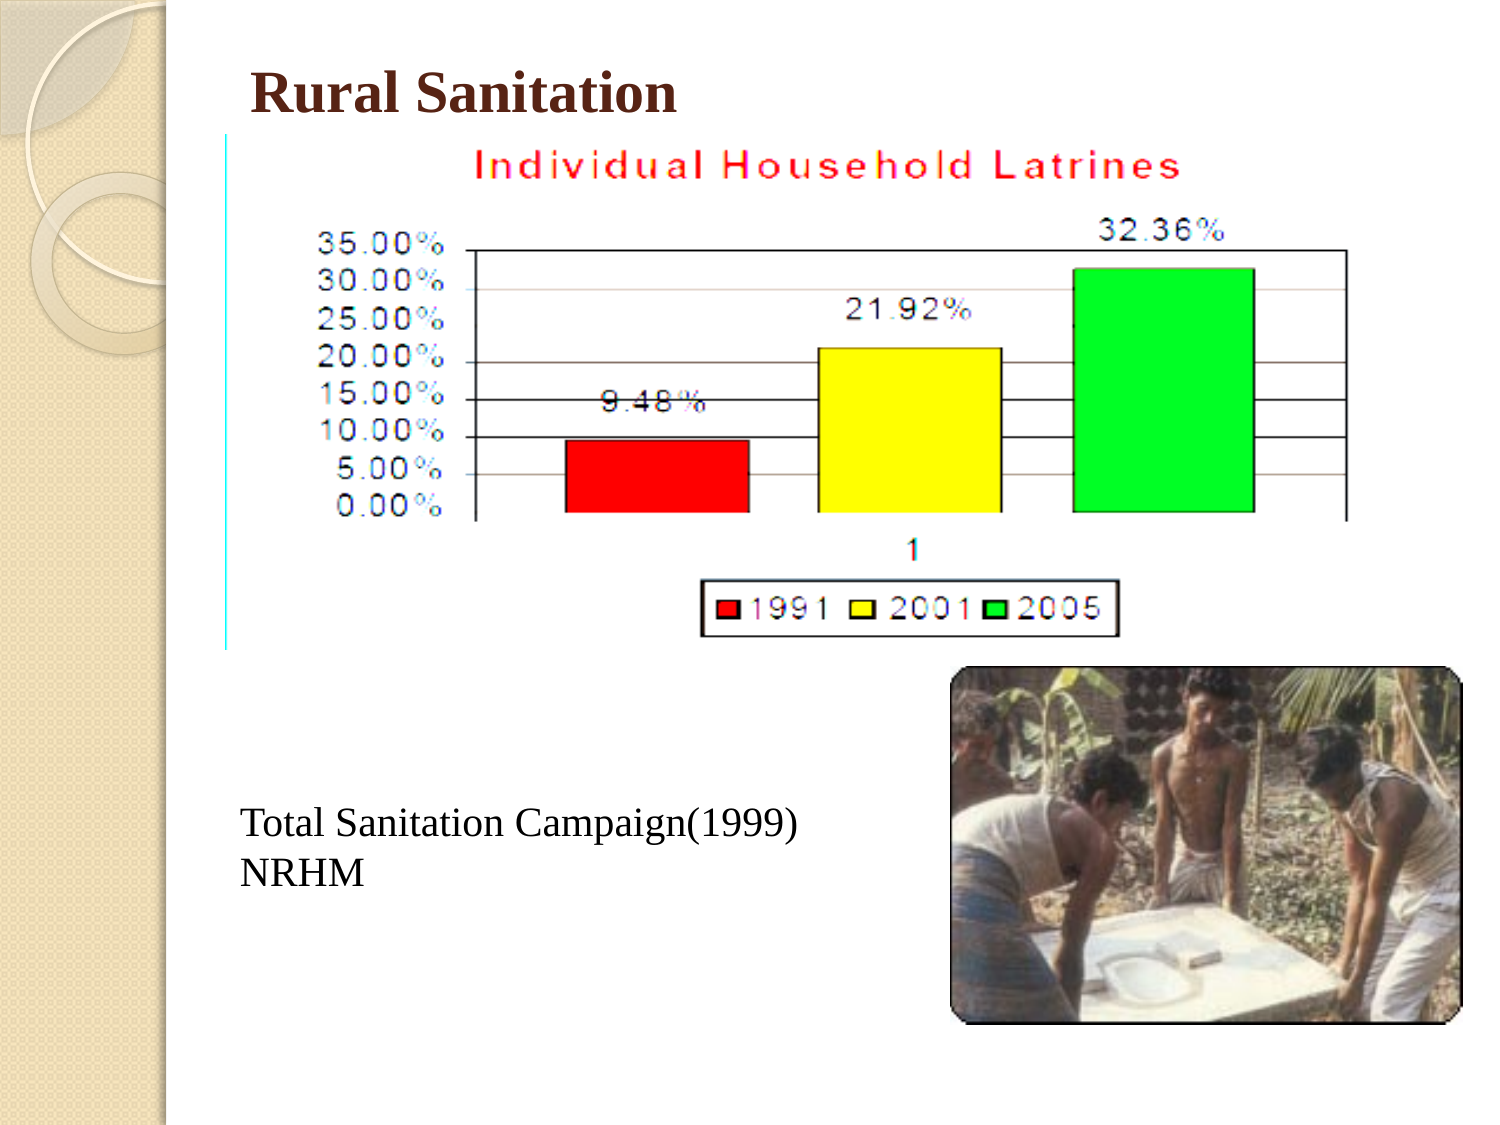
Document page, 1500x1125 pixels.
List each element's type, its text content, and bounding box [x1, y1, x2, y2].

title Rural Sanitation [235, 45, 1466, 233]
text_box Total Sanitation Campaign(1999) NRHM [225, 787, 942, 953]
picture [949, 666, 1463, 1026]
picture [224, 133, 1426, 651]
